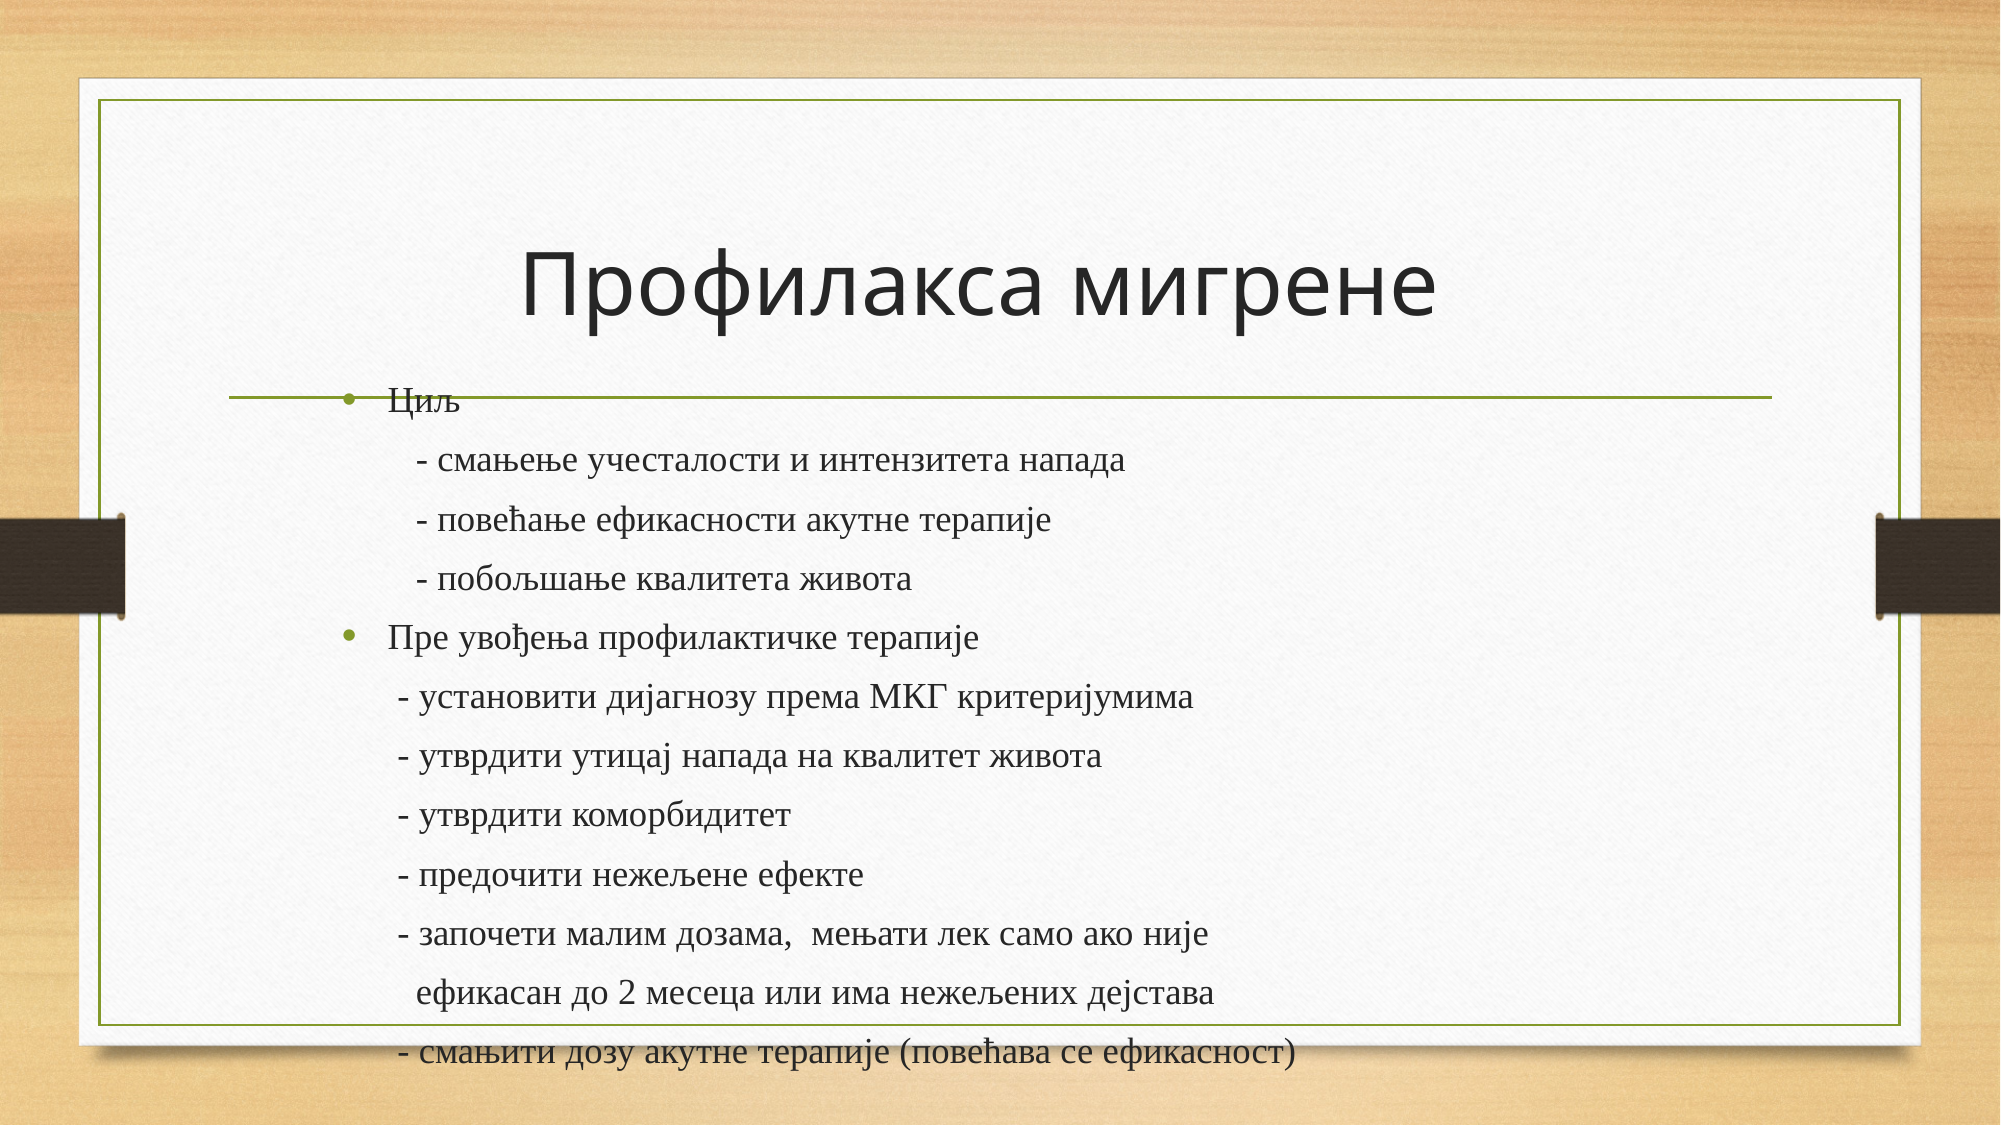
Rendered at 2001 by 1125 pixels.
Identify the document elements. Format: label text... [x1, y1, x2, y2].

picture [0, 0, 2001, 1125]
title Профилакса мигрене [291, 220, 1667, 341]
list Циљ - смањење учесталости и интензитета напада - повећање ефикасности акутне терапије - побољшање квалитета живота Пре увођења профилактичке терапије - установити дијагнозу према МКГ критеријумима - утврдити утицај напада на квалитет живота - утврдити коморбидитет - предочити нежељене ефекте - започети малим дозама, мењати лек само ако није ефикасан до 2 месеца или има нежељених дејстава - смањити дозу акутне терапије (повећава се ефикасност) [326, 373, 1556, 1125]
